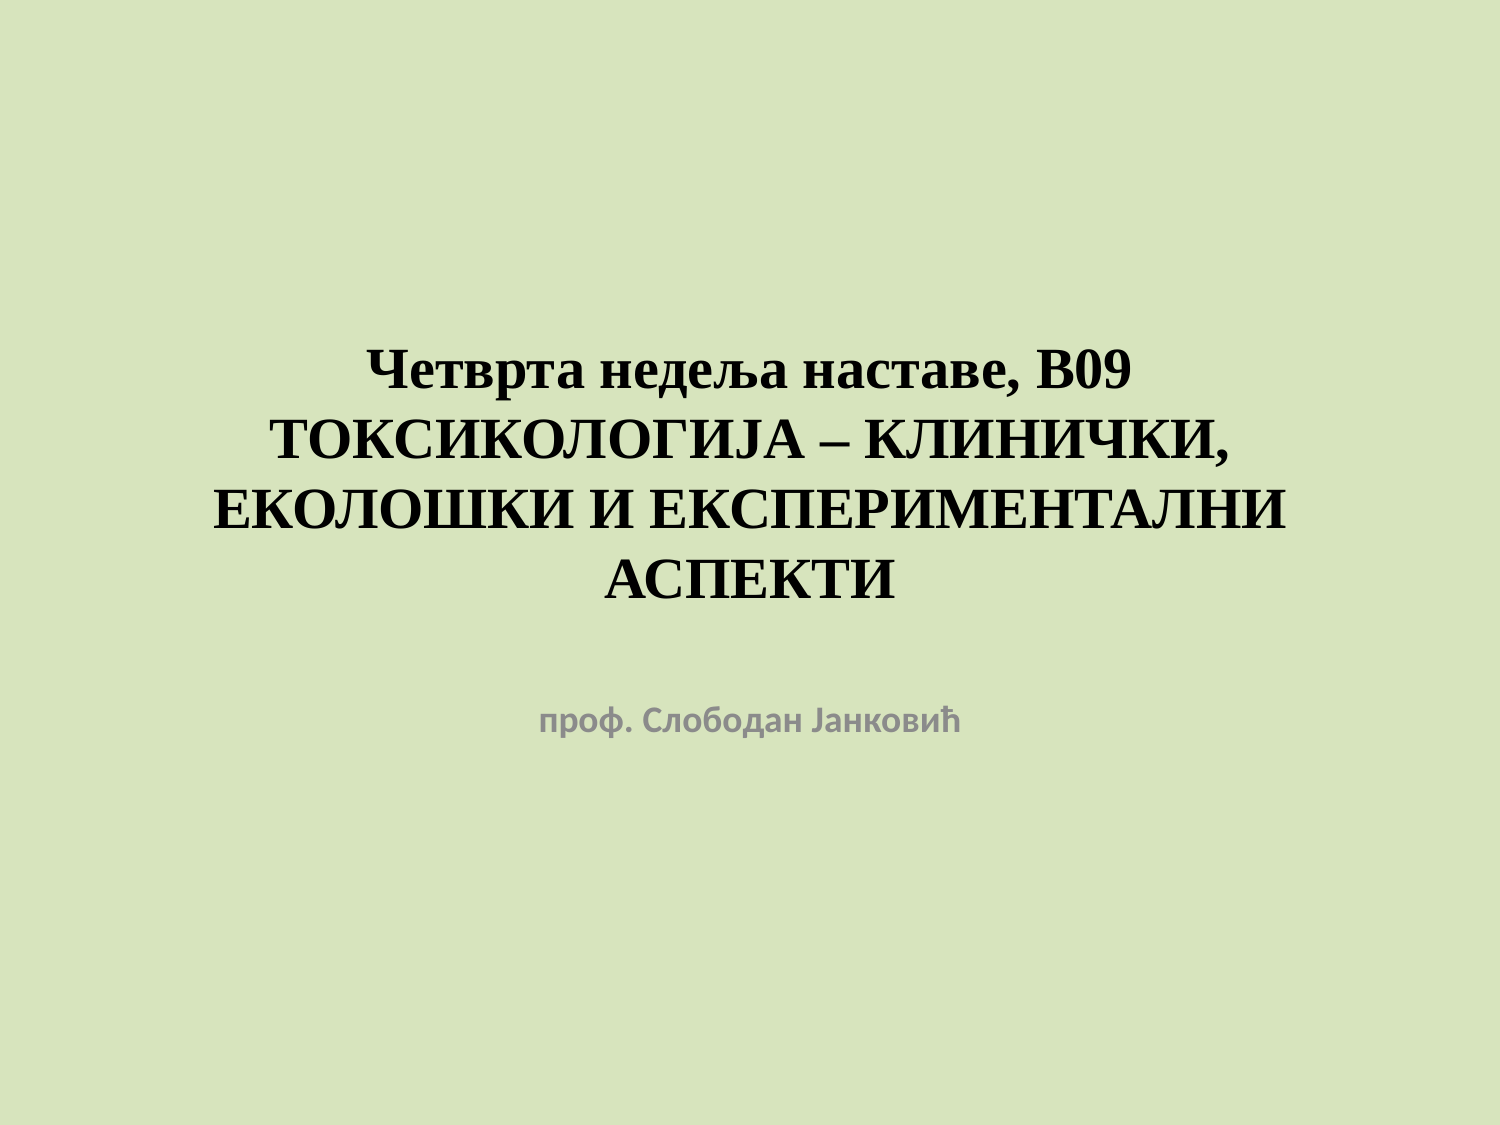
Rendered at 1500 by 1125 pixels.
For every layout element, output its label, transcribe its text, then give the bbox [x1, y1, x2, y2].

subtitle проф. Слободан Јанковић [224, 687, 1276, 976]
title Четврта недеља наставе, В09 ТОКСИКОЛОГИЈА – КЛИНИЧКИ, ЕКОЛОШКИ И ЕКСПЕРИМЕНТАЛНИ АСПЕКТИ [112, 349, 1388, 591]
